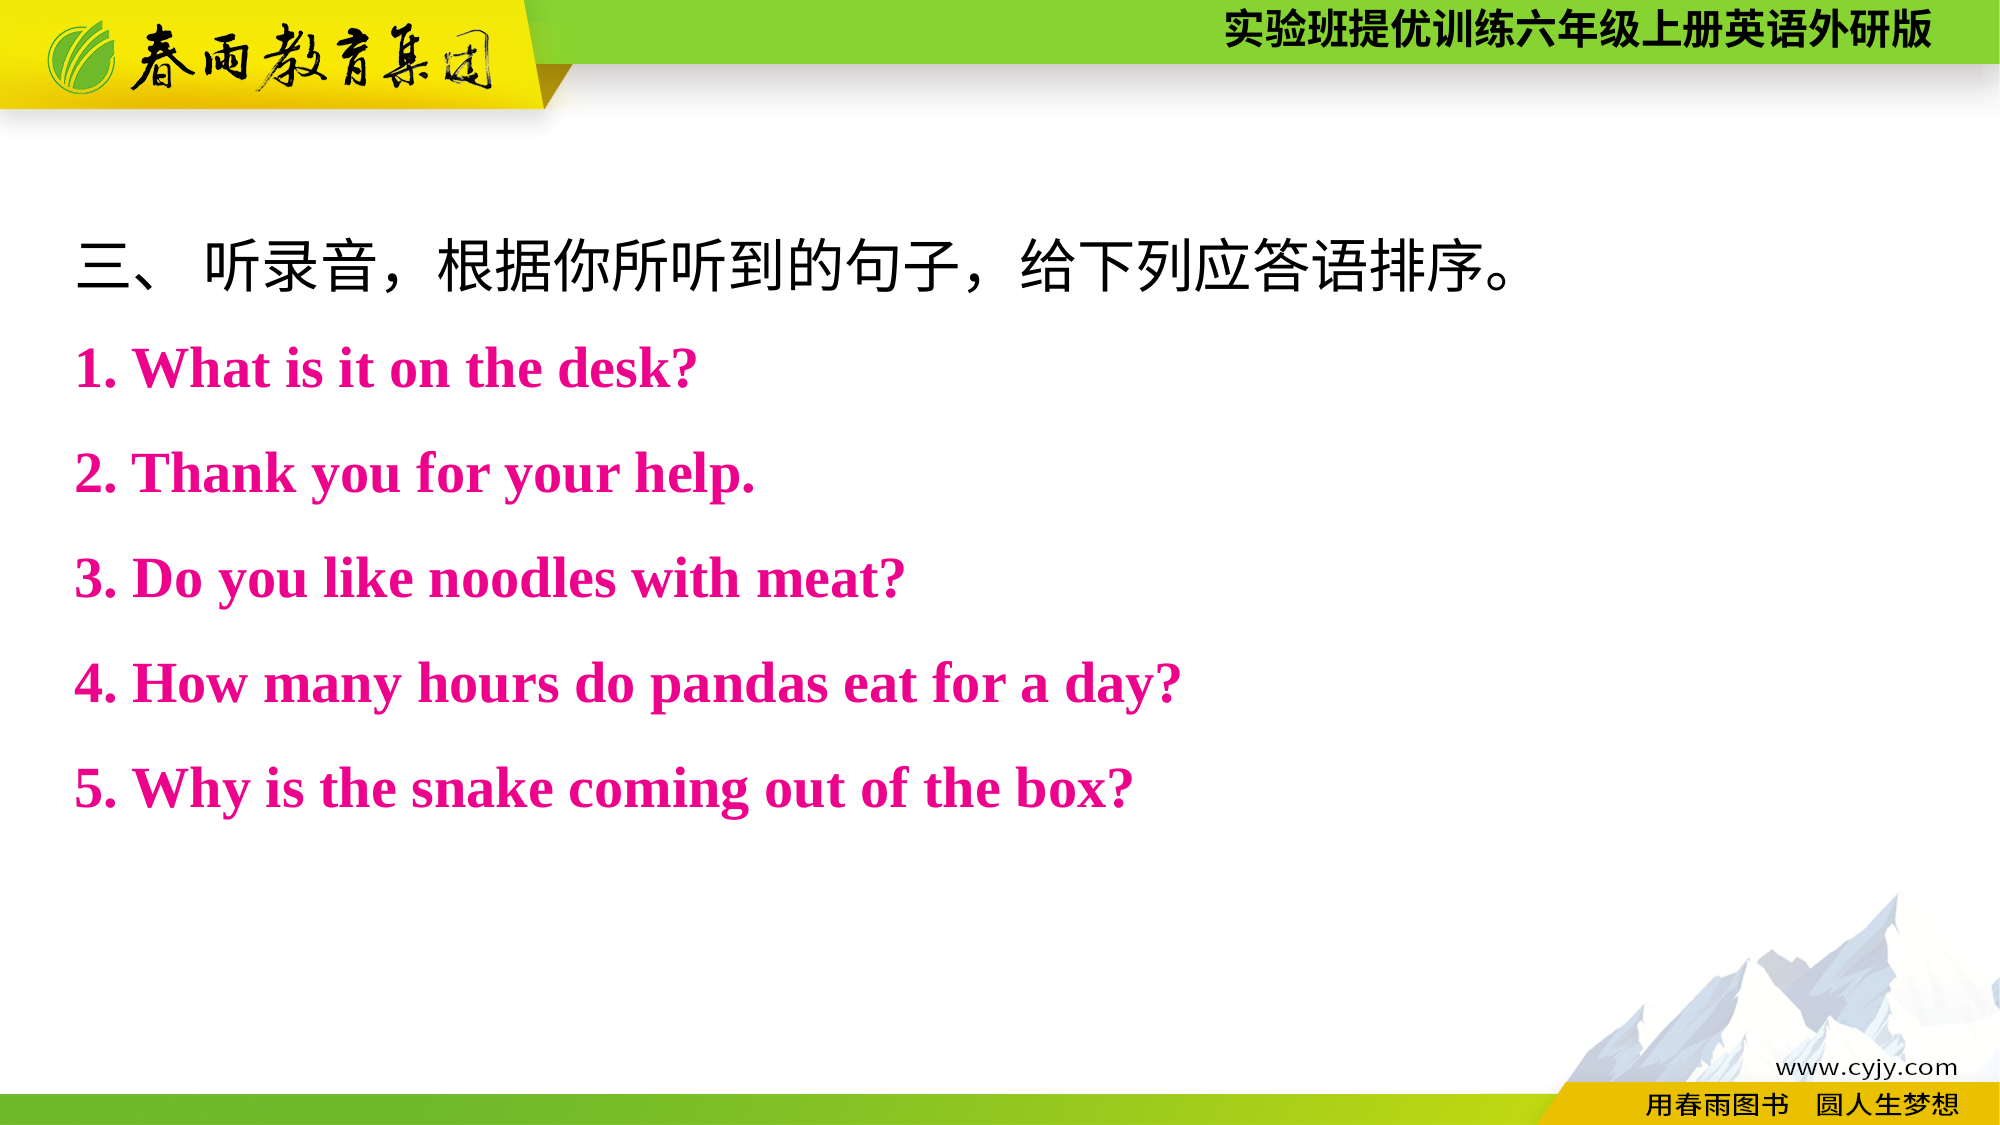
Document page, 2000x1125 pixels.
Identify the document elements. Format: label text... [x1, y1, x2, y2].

picture [0, 0, 2000, 1125]
list 三、 听录音，根据你所听到的句子，给下列应答语排序。 [59, 187, 1944, 286]
text_box 1. What is it on the desk? 2. Thank you for your help. 3. Do you like noodles with meat? 4. How many hours do pandas eat for a day? 5. Why is the snake coming out of the box? [59, 286, 1944, 827]
